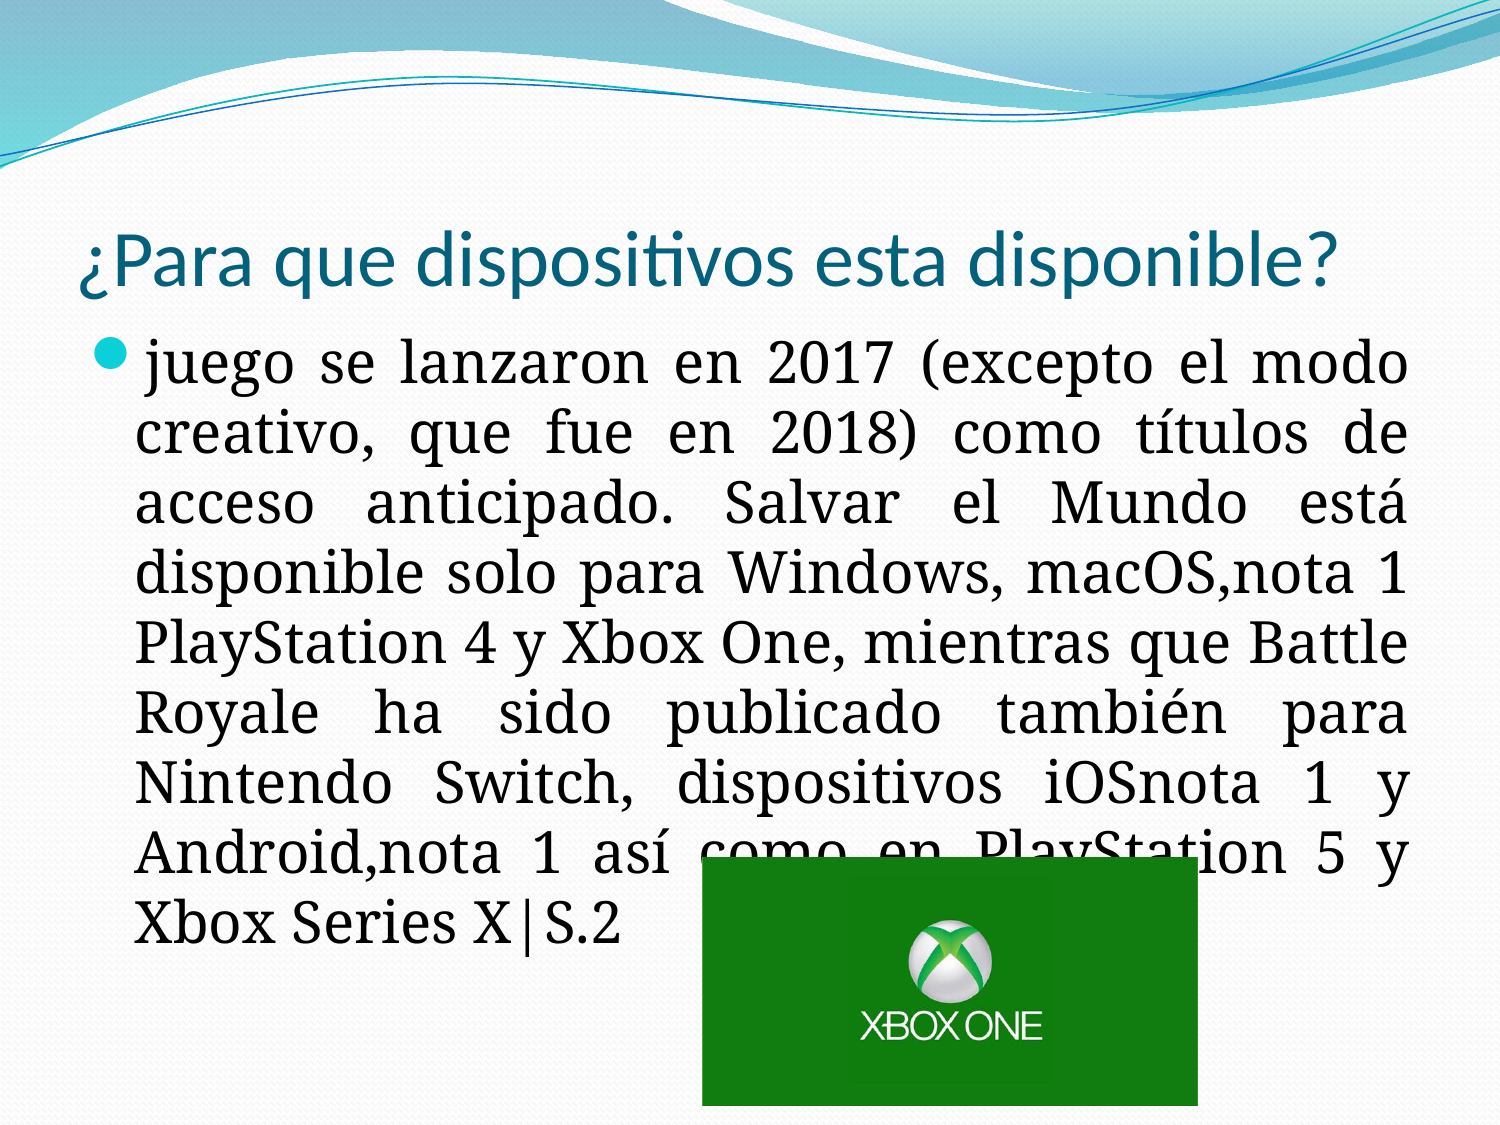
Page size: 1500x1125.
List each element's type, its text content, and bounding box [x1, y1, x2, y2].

picture [702, 857, 1198, 1106]
list juego se lanzaron en 2017 (excepto el modo creativo, que fue en 2018) como títulos de acceso anticipado. Salvar el Mundo está disponible solo para Windows, macOS,nota 1​ PlayStation 4 y Xbox One, mientras que Battle Royale ha sido publicado también para Nintendo Switch, dispositivos iOSnota 1​ y Android,nota 1​ así como en PlayStation 5 y Xbox Series X|S.2​ [75, 317, 1425, 1038]
title ¿Para que dispositivos esta disponible? [75, 115, 1425, 303]
